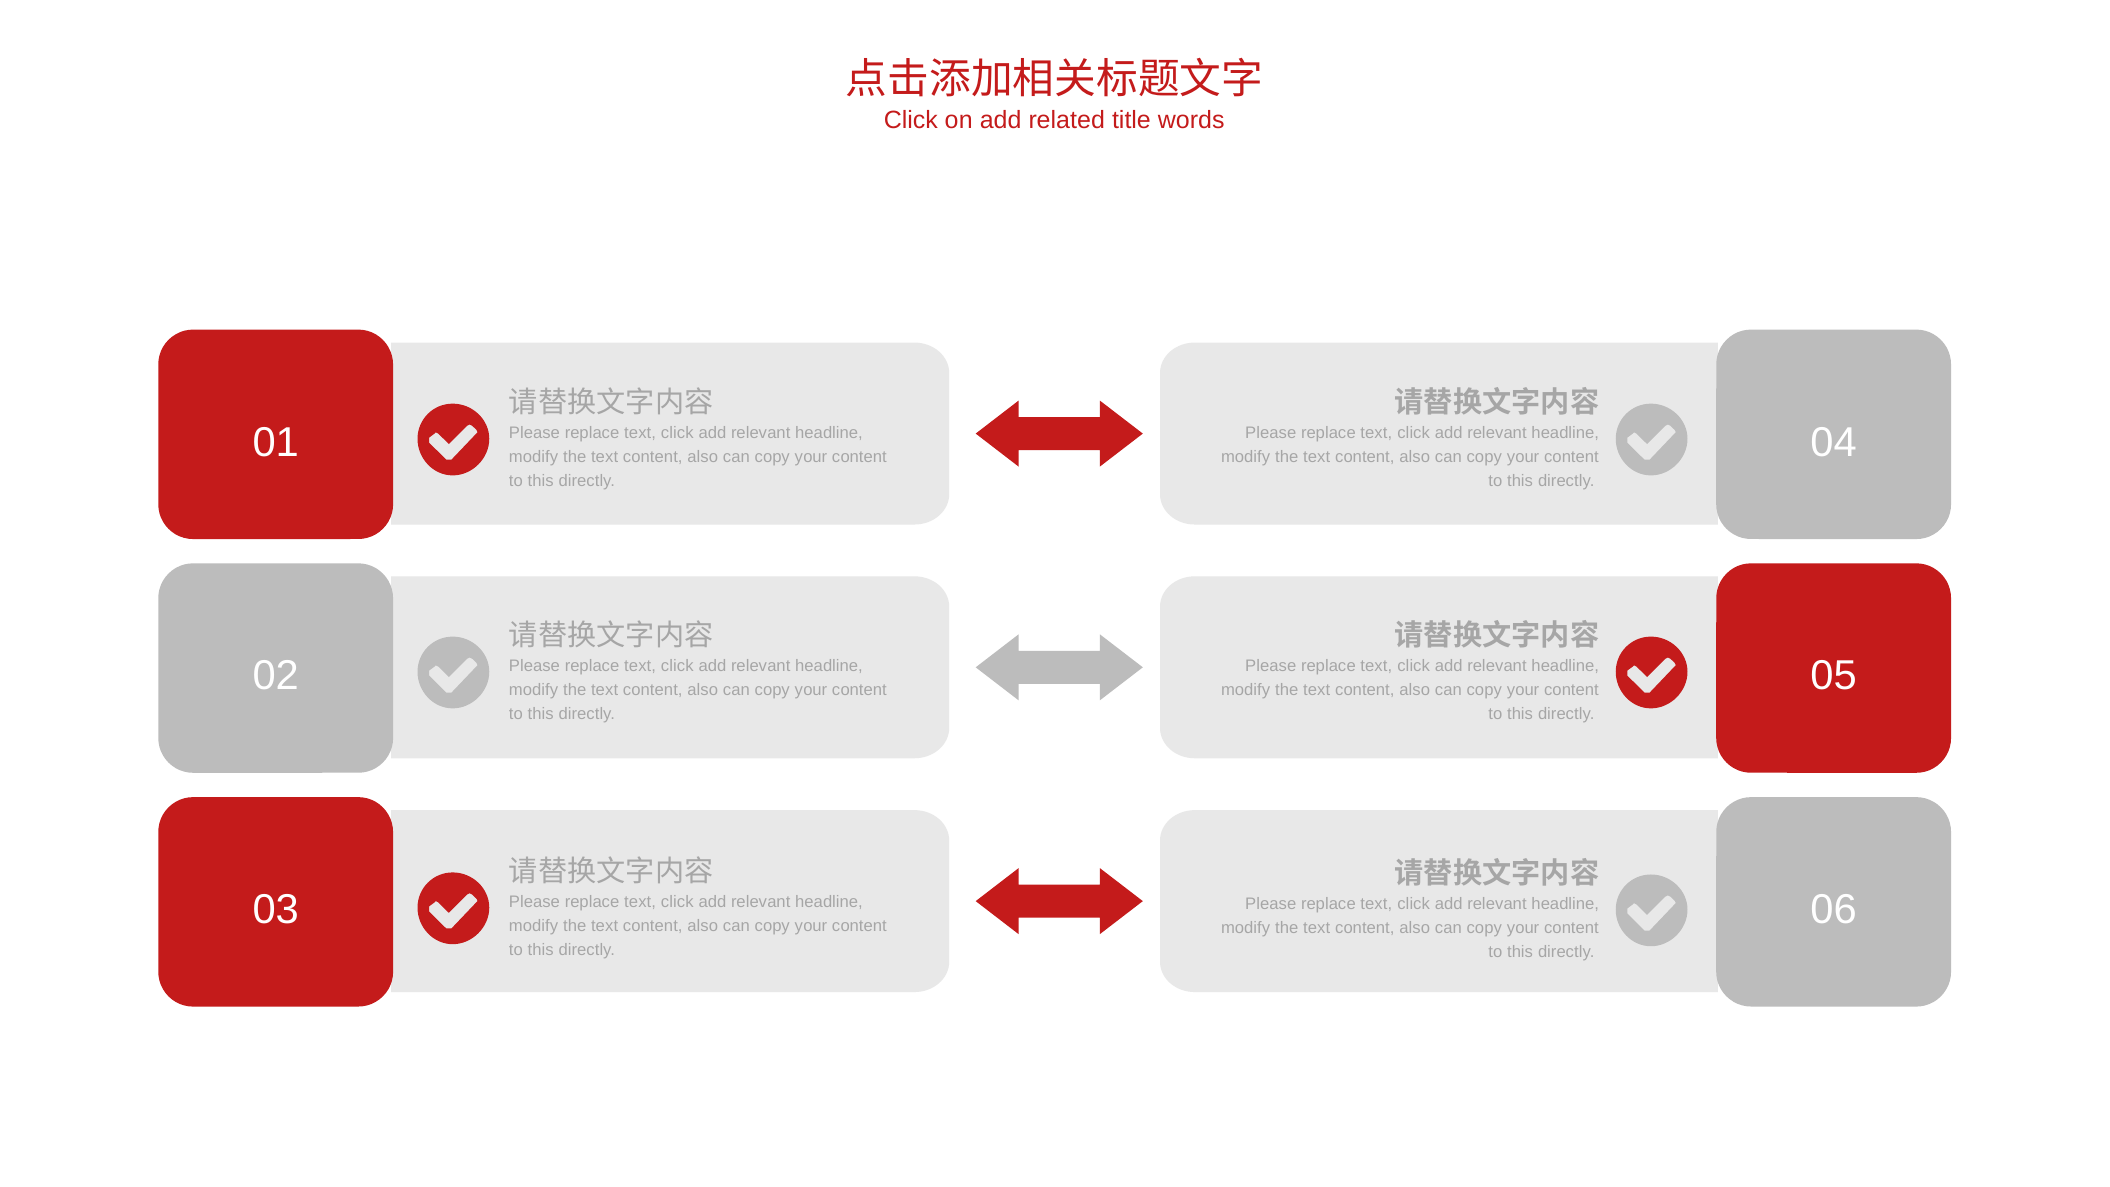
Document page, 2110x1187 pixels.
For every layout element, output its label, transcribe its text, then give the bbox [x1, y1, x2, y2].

text_box 请替换文字内容 Please replace text, click add relevant headline, modify the text content, also can copy your content to this directly. [1211, 847, 1600, 961]
text_box 04 [1715, 328, 1953, 541]
text_box [1158, 341, 1720, 526]
text_box [1615, 636, 1688, 709]
text_box 点击添加相关标题文字 [803, 44, 1307, 107]
text_box 请替换文字内容 Please replace text, click add relevant headline, modify the text content, also can copy your content to this directly. [1211, 609, 1600, 723]
text_box [1158, 575, 1720, 760]
text_box 请替换文字内容 Please replace text, click add relevant headline, modify the text content, also can copy your content to this directly. [508, 844, 897, 959]
text_box [390, 809, 951, 994]
text_box [1158, 809, 1720, 994]
text_box Click on add related title words [864, 95, 1246, 158]
text_box [417, 872, 490, 945]
text_box [1615, 874, 1688, 947]
text_box [974, 865, 1145, 937]
text_box [974, 632, 1145, 703]
text_box 请替换文字内容 Please replace text, click add relevant headline, modify the text content, also can copy your content to this directly. [1211, 376, 1600, 490]
text_box 请替换文字内容 Please replace text, click add relevant headline, modify the text content, also can copy your content to this directly. [508, 376, 897, 490]
text_box 05 [1715, 562, 1953, 774]
text_box [1615, 403, 1688, 476]
text_box 02 [157, 562, 395, 774]
text_box [417, 636, 490, 709]
text_box [390, 341, 951, 526]
text_box 03 [157, 796, 395, 1008]
text_box 06 [1715, 796, 1953, 1008]
text_box 01 [157, 328, 395, 541]
text_box [974, 398, 1145, 469]
text_box 请替换文字内容 Please replace text, click add relevant headline, modify the text content, also can copy your content to this directly. [508, 609, 897, 723]
text_box [390, 575, 951, 760]
text_box [417, 403, 490, 476]
